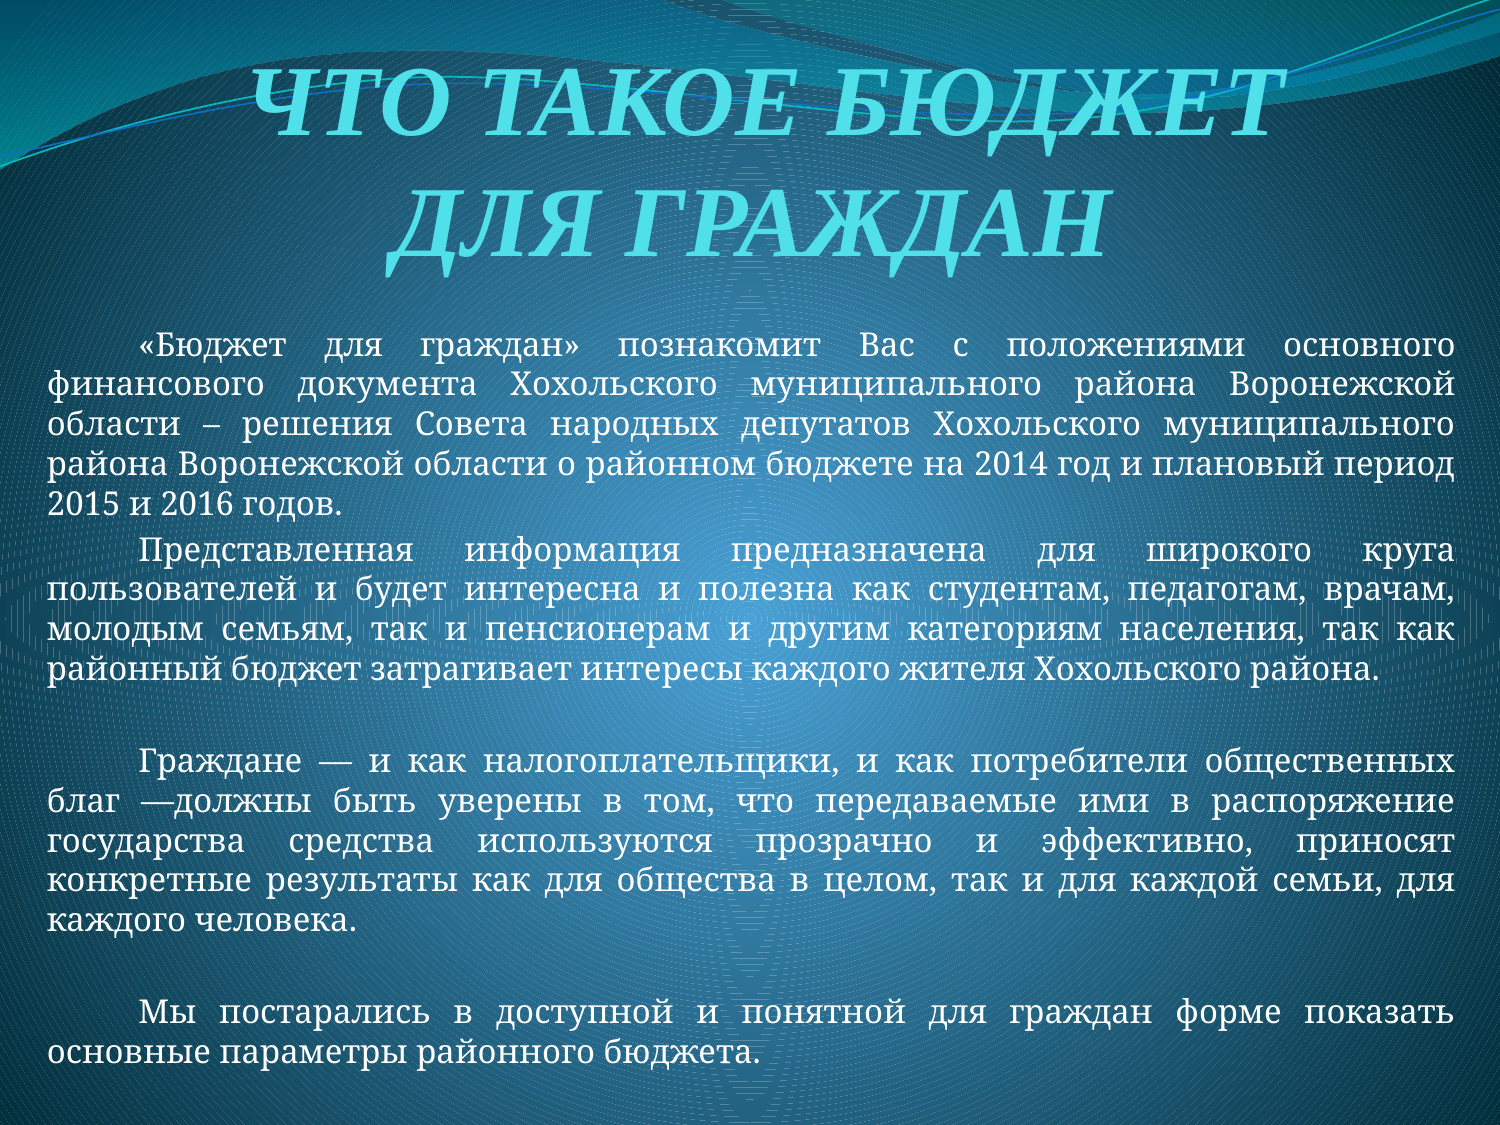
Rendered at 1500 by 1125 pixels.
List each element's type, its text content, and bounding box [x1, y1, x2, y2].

subtitle «Бюджет для граждан» познакомит Вас с положениями основного финансового документа Хохольского муниципального района Воронежской области – решения Совета народных депутатов Хохольского муниципального района Воронежской области о районном бюджете на 2014 год и плановый период 2015 и 2016 годов. Представленная информация предназначена для широкого круга пользователей и будет интересна и полезна как студентам, педагогам, врачам, молодым семьям, так и пенсионерам и другим категориям населения, так как районный бюджет затрагивает интересы каждого жителя Хохольского района. Граждане — и как налогоплательщики, и как потребители общественных благ —должны быть уверены в том, что передаваемые ими в распоряжение государства средства используются прозрачно и эффективно, приносят конкретные результаты как для общества в целом, так и для каждой семьи, для каждого человека. Мы постарались в доступной и понятной для граждан форме показать основные параметры районного бюджета. [46, 269, 1465, 1125]
title ЧТО ТАКОЕ БЮДЖЕТ ДЛЯ ГРАЖДАН [117, 35, 1393, 269]
